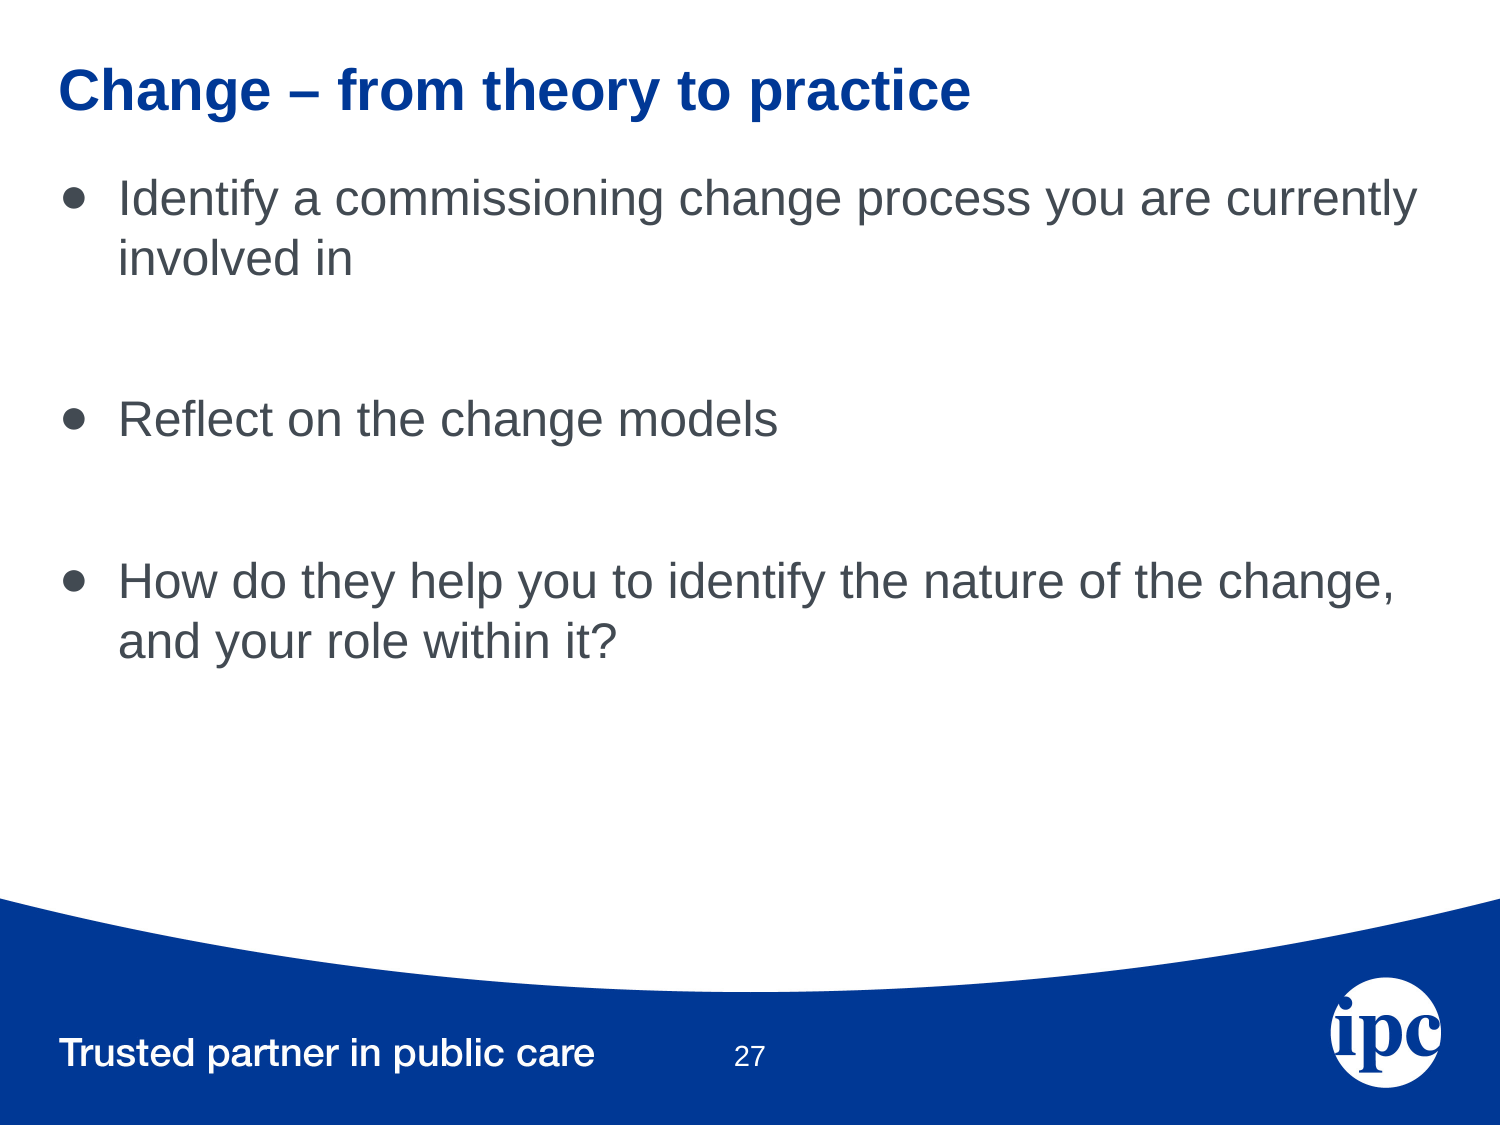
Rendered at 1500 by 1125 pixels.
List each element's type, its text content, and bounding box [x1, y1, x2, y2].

list Identify a commissioning change process you are currently involved in Reflect on the change models How do they help you to identify the nature of the change, and your role within it? [58, 164, 1442, 870]
footer 27 [589, 1024, 911, 1085]
title Change – from theory to practice [58, 59, 1442, 132]
picture [0, 0, 1500, 1125]
